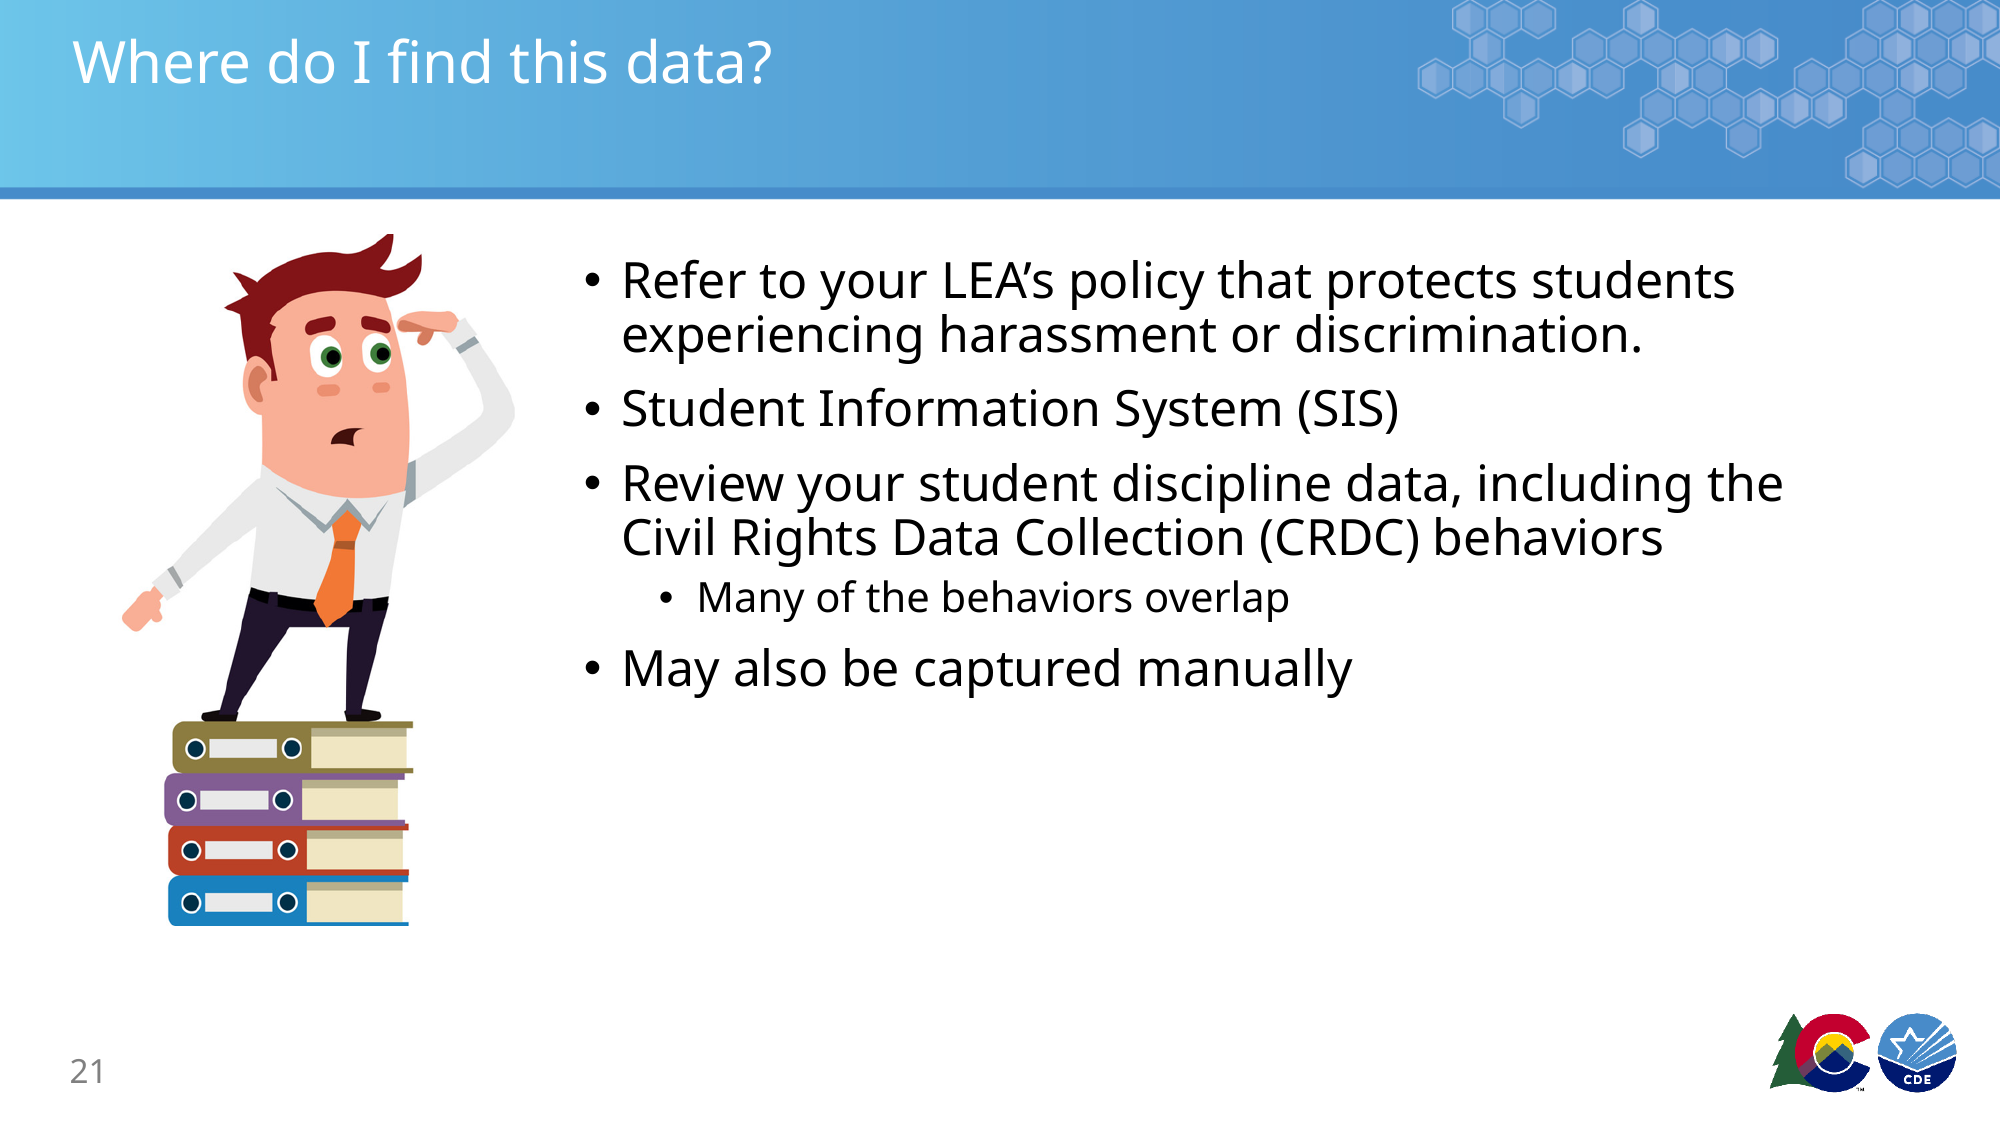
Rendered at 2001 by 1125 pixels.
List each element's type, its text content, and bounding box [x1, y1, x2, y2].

picture [0, 0, 2000, 200]
picture [1768, 1012, 1957, 1093]
list Refer to your LEA’s policy that protects students experiencing harassment or discrimination. Student Information System (SIS) Review your student discipline data, including the Civil Rights Data Collection (CRDC) behaviors Many of the behaviors overlap May also be captured manually [584, 254, 1863, 969]
title Where do I find this data? [72, 33, 1396, 182]
picture [91, 234, 542, 926]
slide_number 21 [54, 1042, 505, 1103]
